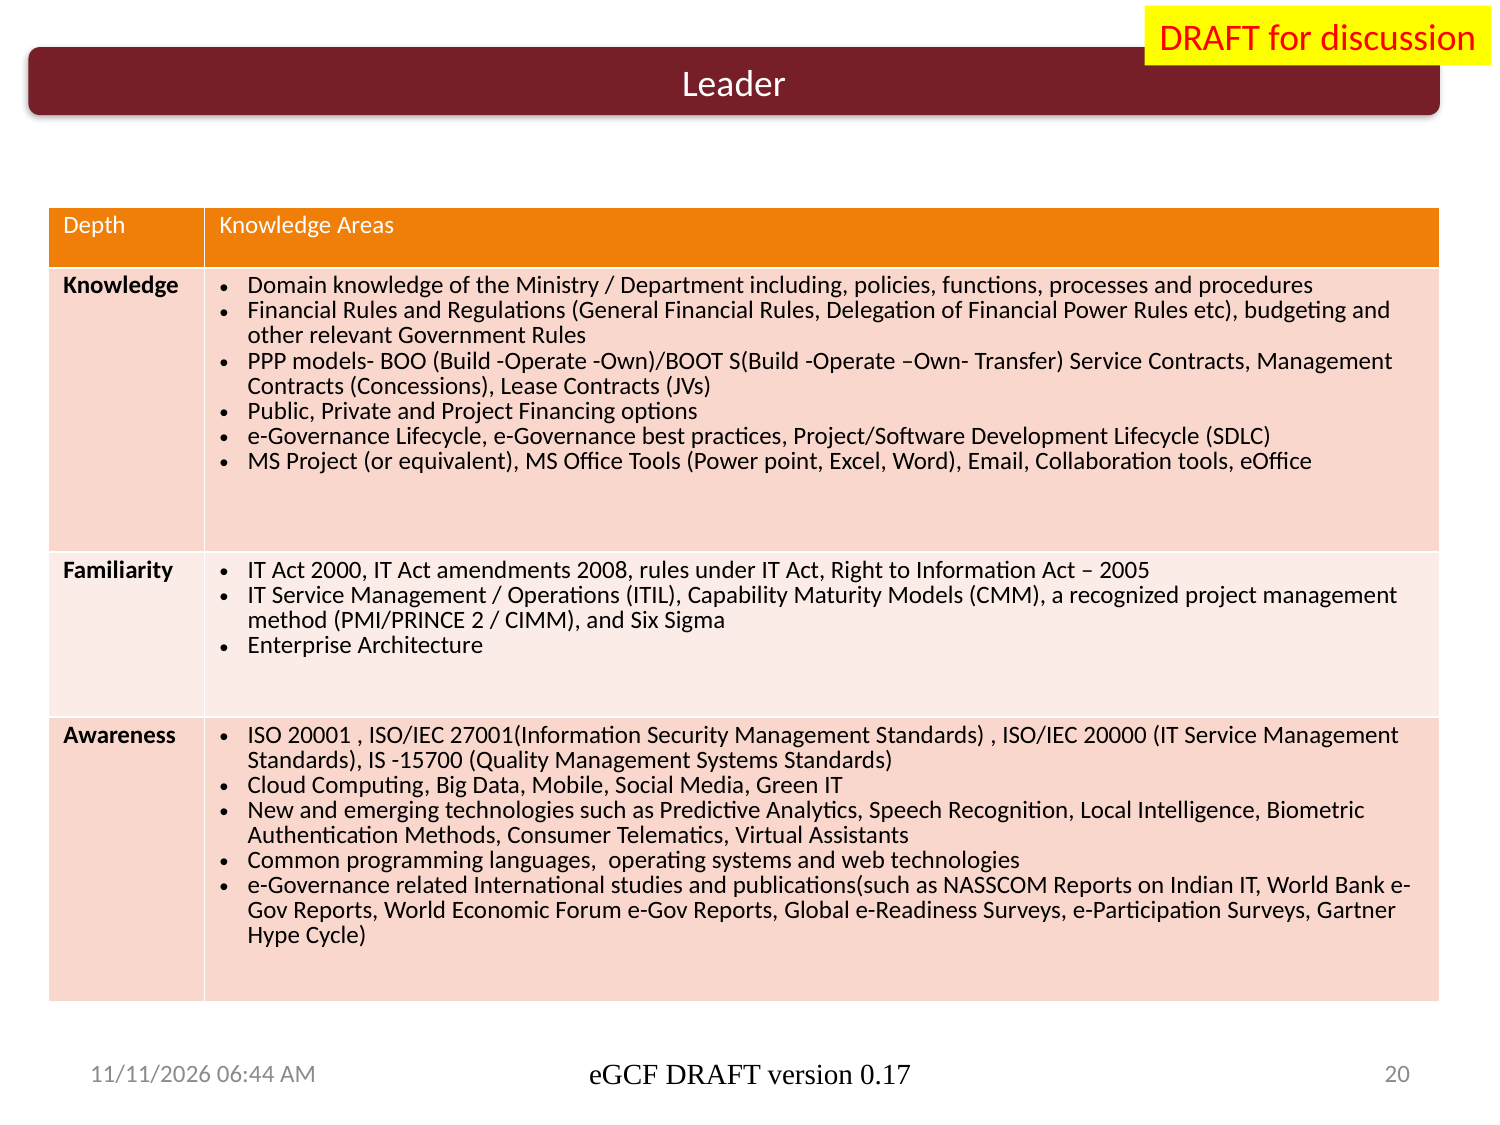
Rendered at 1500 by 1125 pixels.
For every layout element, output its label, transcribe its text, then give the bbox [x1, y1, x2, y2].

table_cell Awareness [49, 718, 204, 1001]
text_box Leader [27, 46, 1441, 116]
slide_number 20 [1074, 1042, 1425, 1103]
footer eGCF DRAFT version 0.17 [512, 1042, 988, 1103]
table_header Knowledge Areas [205, 208, 1439, 267]
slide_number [75, 1042, 425, 1103]
table_cell IT Act 2000, IT Act amendments 2008, rules under IT Act, Right to Information Act – 2005 IT Service Management / Operations (ITIL), Capability Maturity Models (CMM), a recognized project management method (PMI/PRINCE 2 / CIMM), and Six Sigma Enterprise Architecture [205, 553, 1439, 716]
table_cell Domain knowledge of the Ministry / Department including, policies, functions, processes and procedures Financial Rules and Regulations (General Financial Rules, Delegation of Financial Power Rules etc), budgeting and other relevant Government Rules PPP models- BOO (Build -Operate -Own)/BOOT S(Build -Operate –Own- Transfer) Service Contracts, Management Contracts (Concessions), Lease Contracts (JVs) Public, Private and Project Financing options e-Governance Lifecycle, e-Governance best practices, Project/Software Development Lifecycle (SDLC) MS Project (or equivalent), MS Office Tools (Power point, Excel, Word), Email, Collaboration tools, eOffice [205, 269, 1439, 551]
text_box DRAFT for discussion [1144, 5, 1492, 66]
table_cell Knowledge [49, 269, 204, 551]
table_cell ISO 20001 , ISO/IEC 27001(Information Security Management Standards) , ISO/IEC 20000 (IT Service Management Standards), IS -15700 (Quality Management Systems Standards) Cloud Computing, Big Data, Mobile, Social Media, Green IT New and emerging technologies such as Predictive Analytics, Speech Recognition, Local Intelligence, Biometric Authentication Methods, Consumer Telematics, Virtual Assistants Common programming languages, operating systems and web technologies e-Governance related International studies and publications(such as NASSCOM Reports on Indian IT, World Bank e-Gov Reports, World Economic Forum e-Gov Reports, Global e-Readiness Surveys, e-Participation Surveys, Gartner Hype Cycle) [205, 718, 1439, 1001]
table_cell Familiarity [49, 553, 204, 716]
table_header Depth [49, 208, 204, 267]
